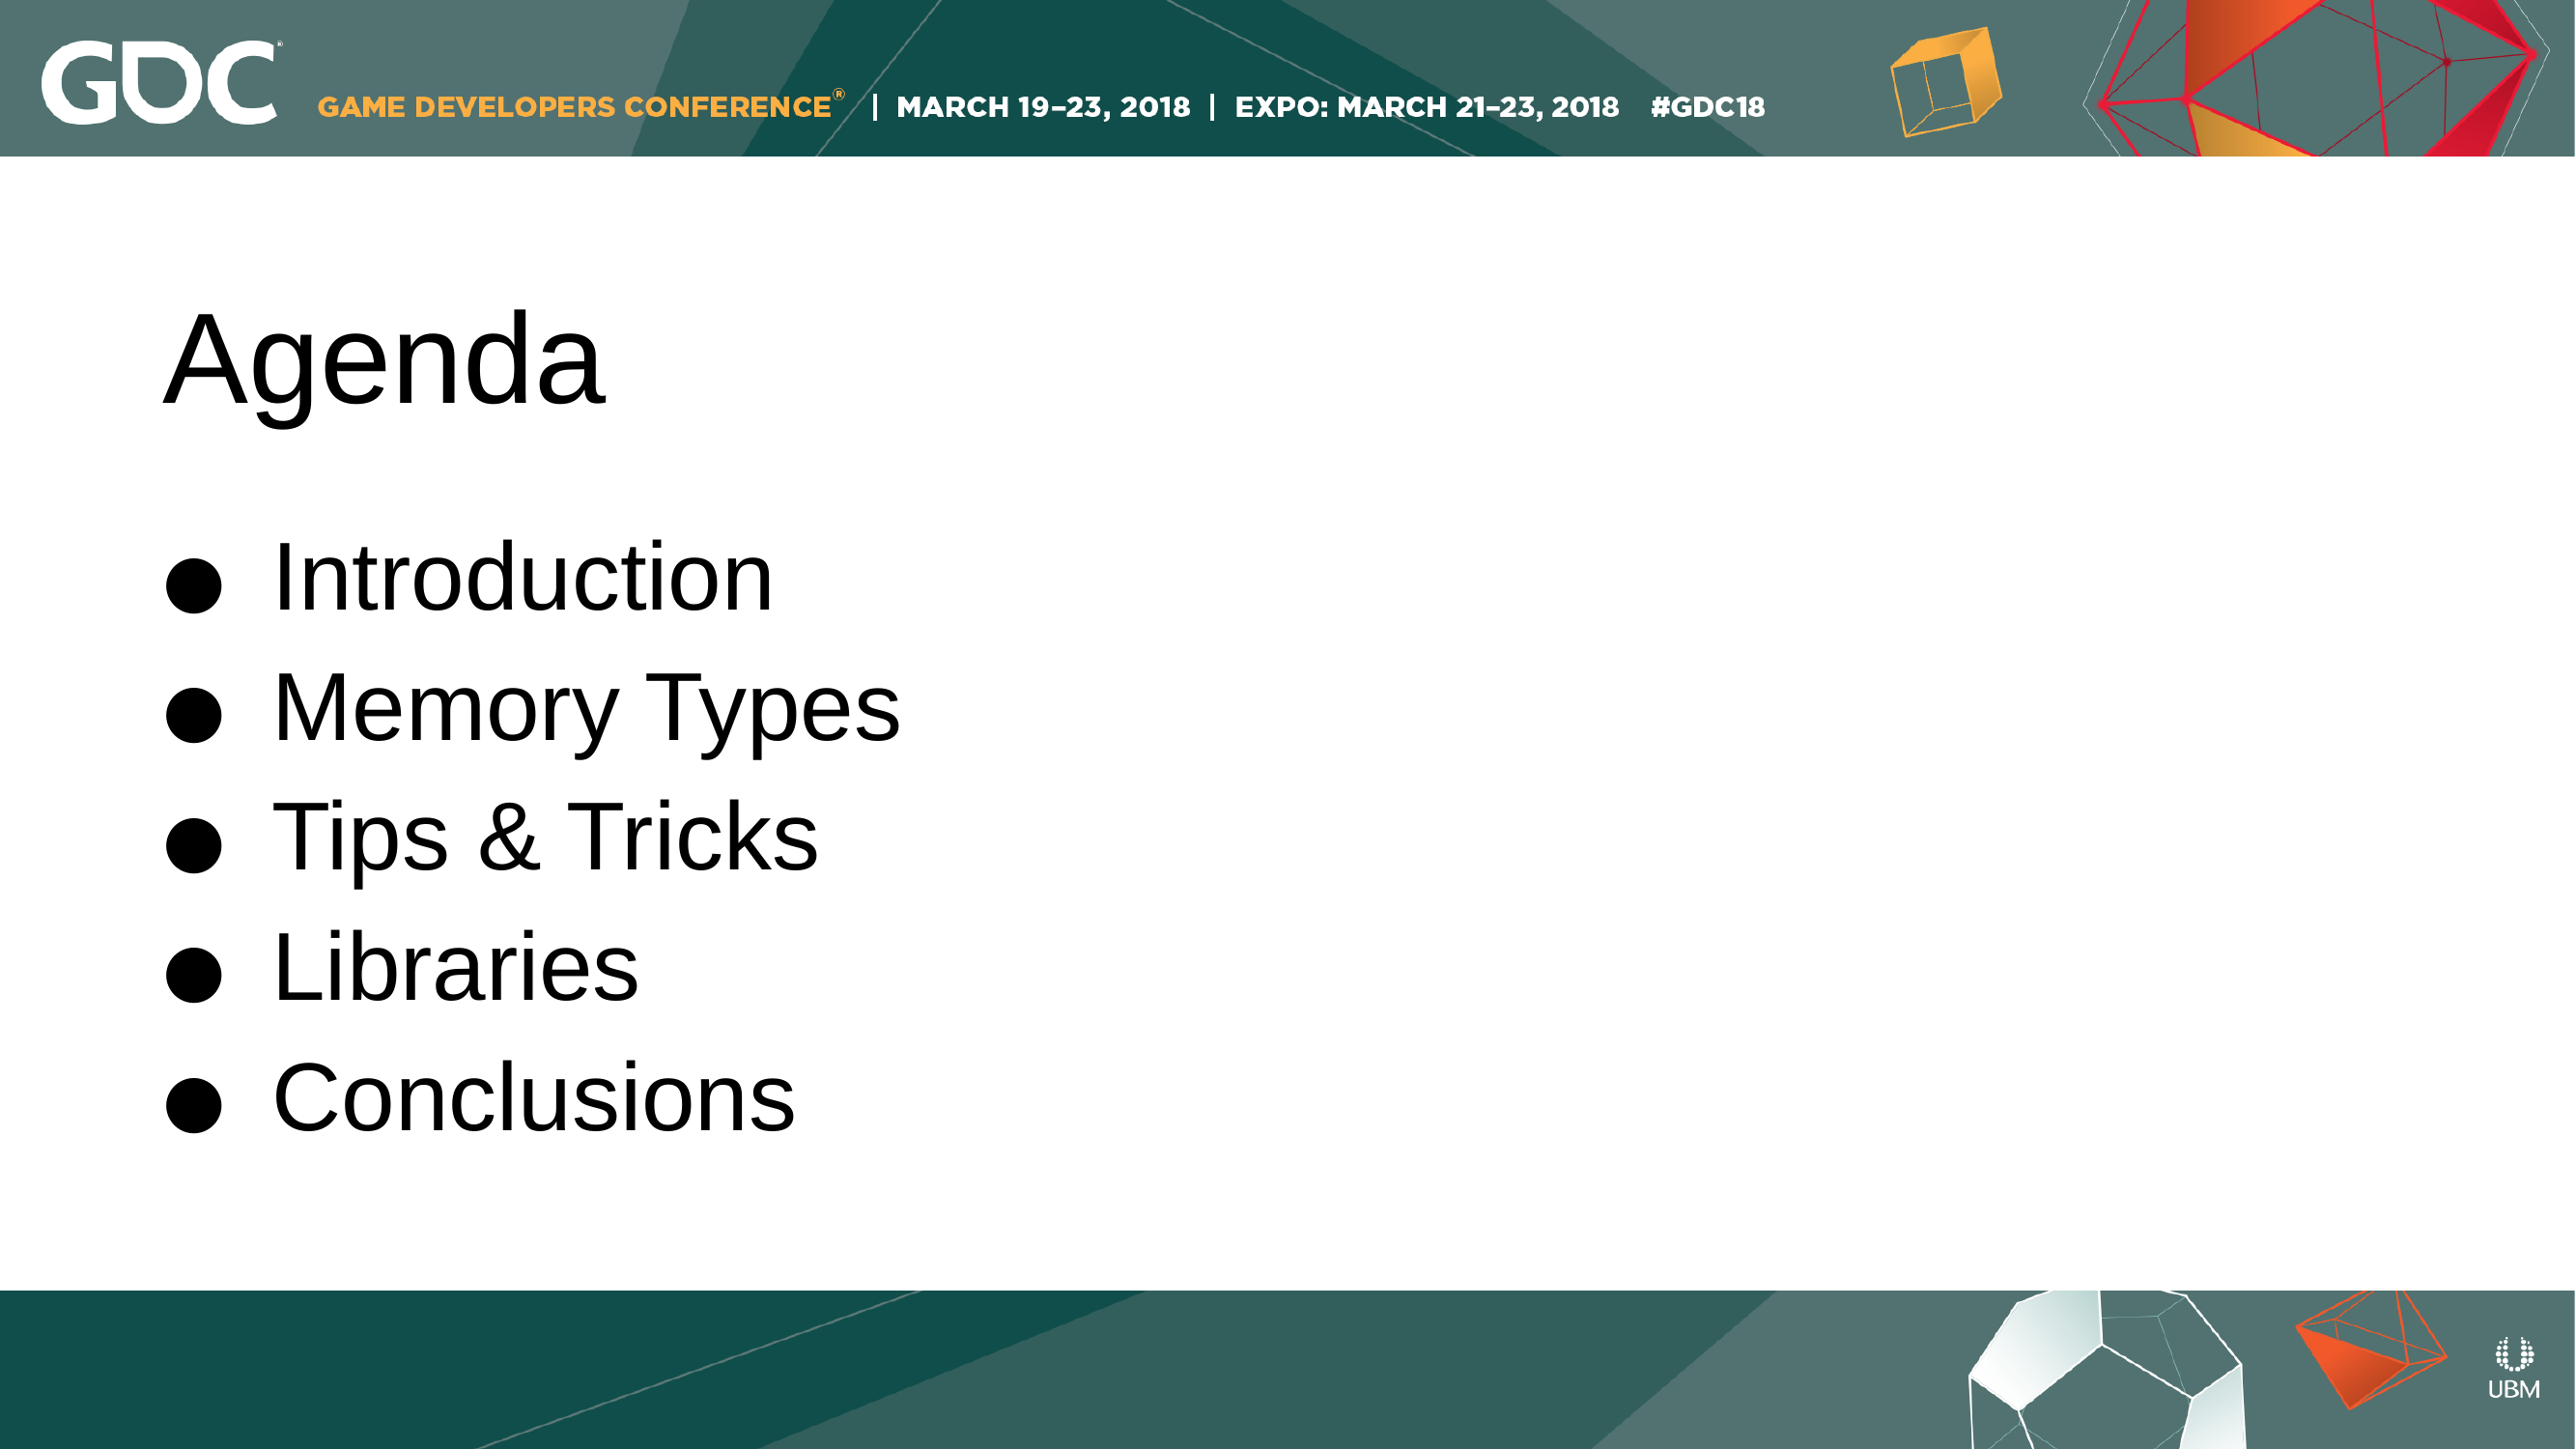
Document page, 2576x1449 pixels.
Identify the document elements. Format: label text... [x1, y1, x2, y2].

picture [0, 0, 2575, 1449]
list Introduction Memory Types Tips & Tricks Libraries Conclusions [150, 509, 2426, 1284]
title Agenda [150, 272, 2426, 495]
